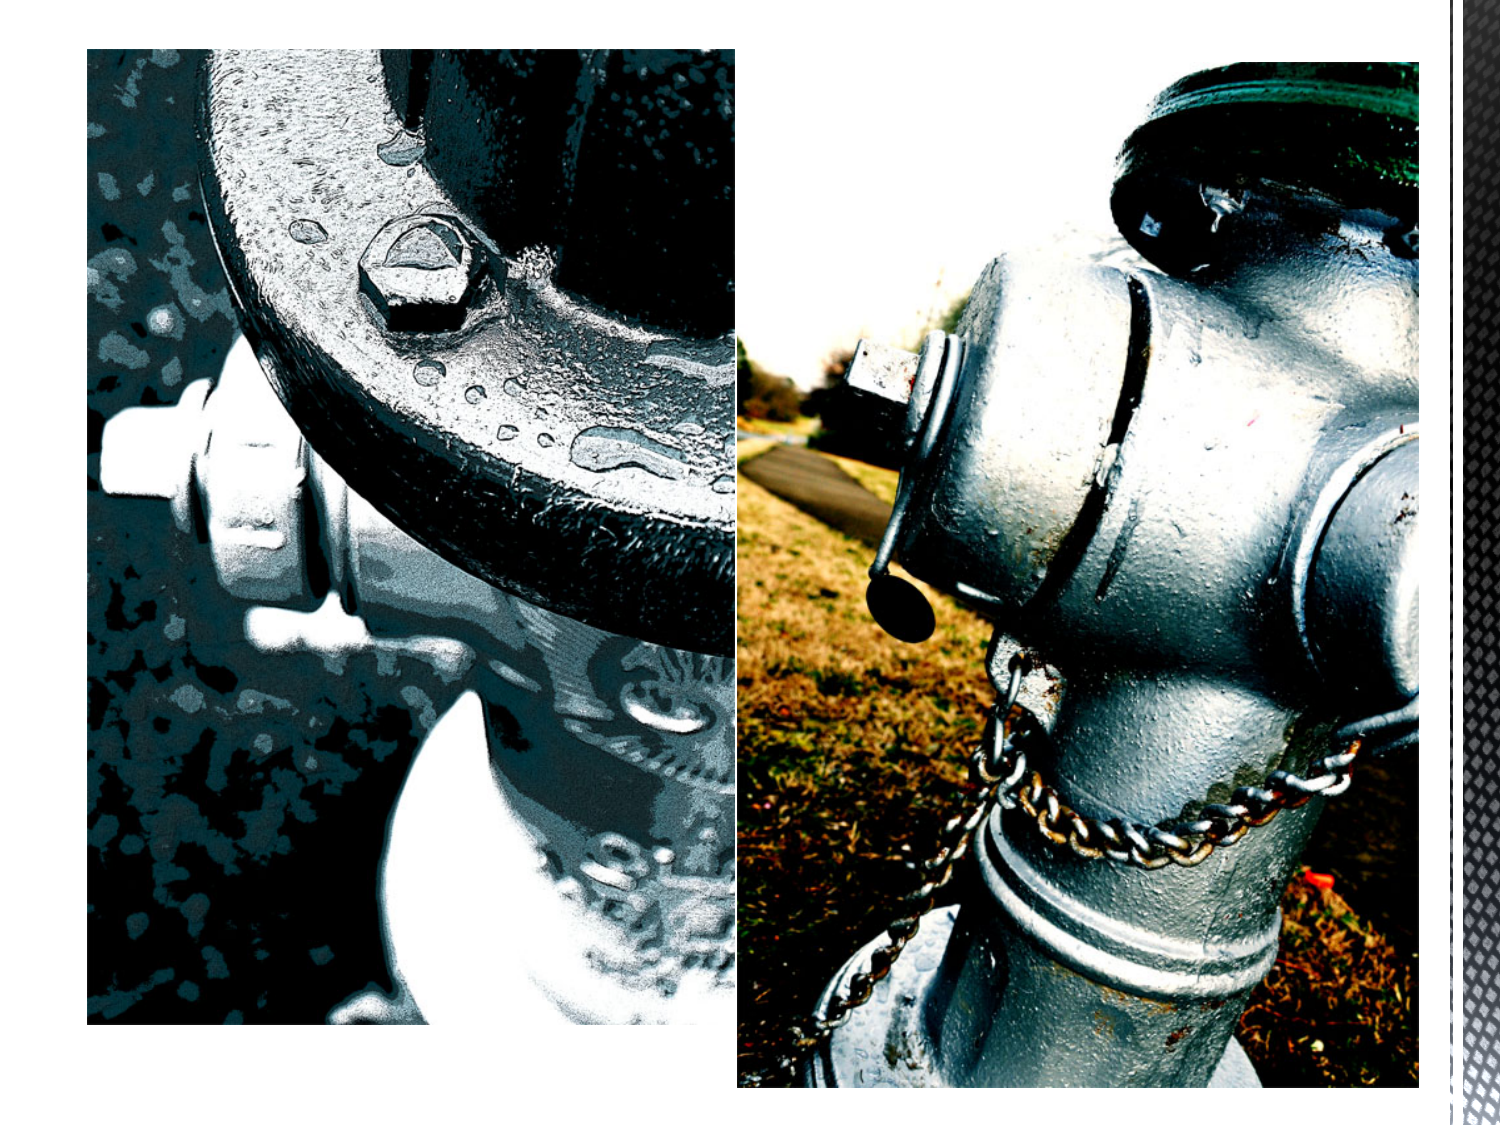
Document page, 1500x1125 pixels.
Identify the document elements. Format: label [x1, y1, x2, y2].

picture [1447, 0, 1500, 1125]
picture [737, 62, 1419, 1088]
picture [87, 49, 736, 1026]
